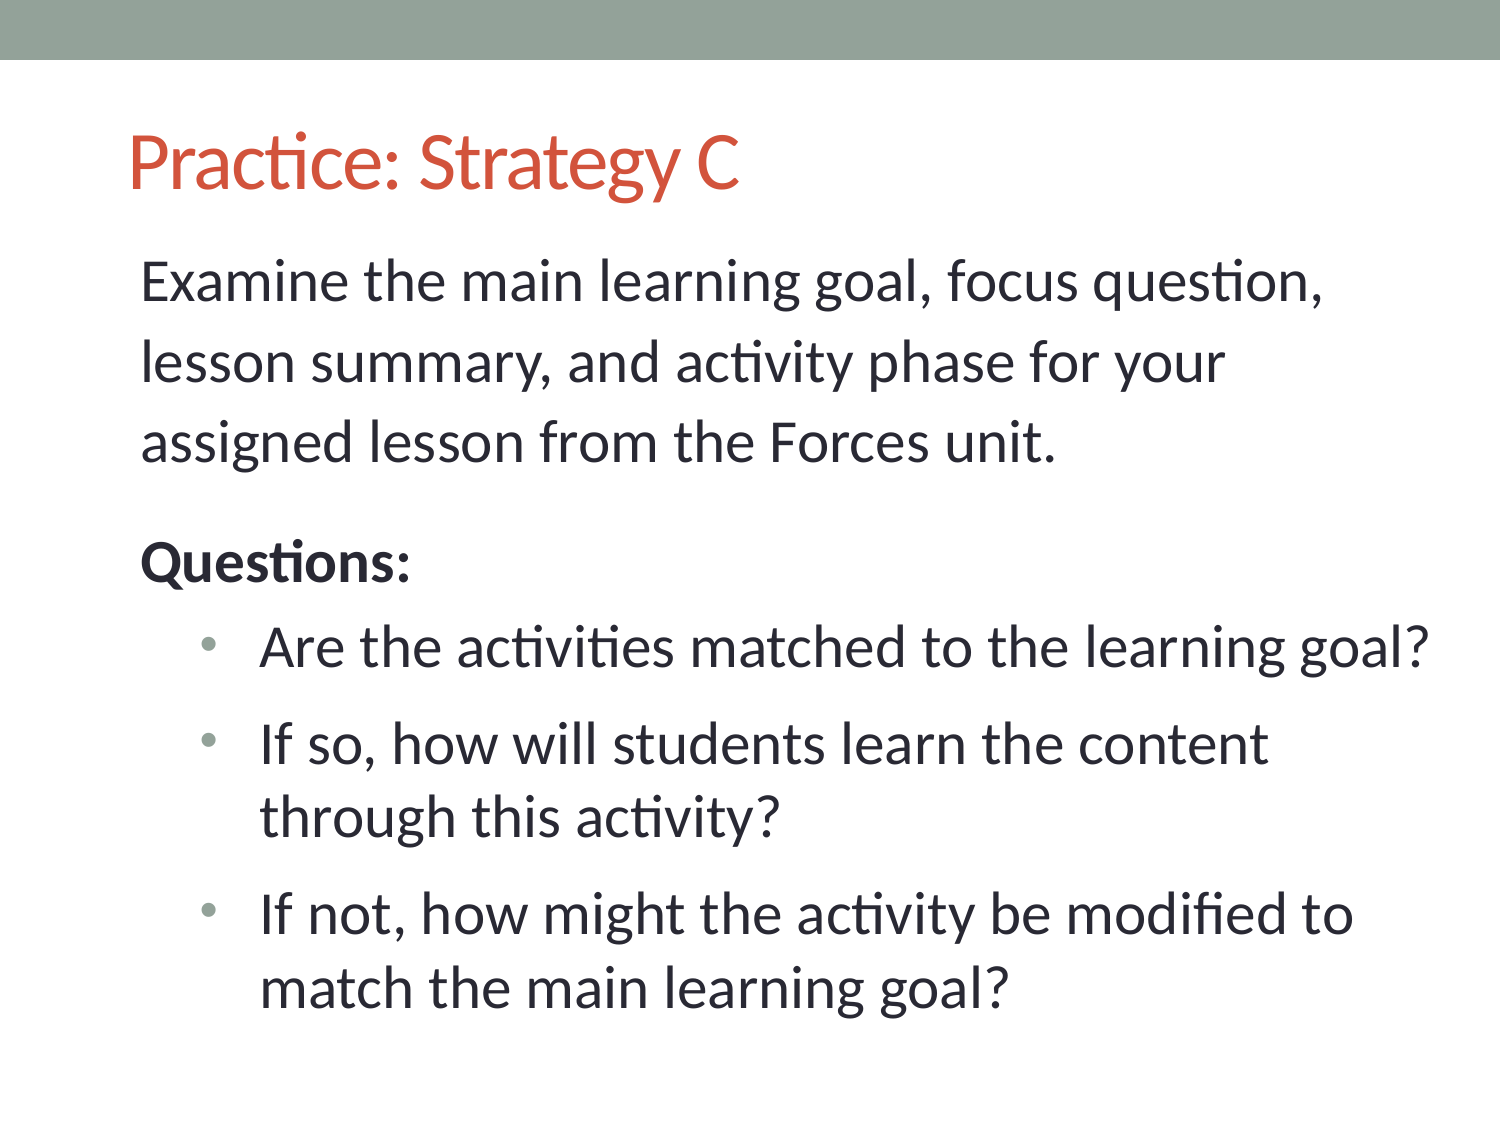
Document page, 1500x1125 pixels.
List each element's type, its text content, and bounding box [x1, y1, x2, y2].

list Examine the main learning goal, focus question, lesson summary, and activity phase for your assigned lesson from the Forces unit. Questions: Are the activities matched to the learning goal? If so, how will students learn the content through this activity? If not, how might the activity be modified to match the main learning goal? [125, 224, 1450, 1088]
title Practice: Strategy C [112, 75, 1425, 238]
